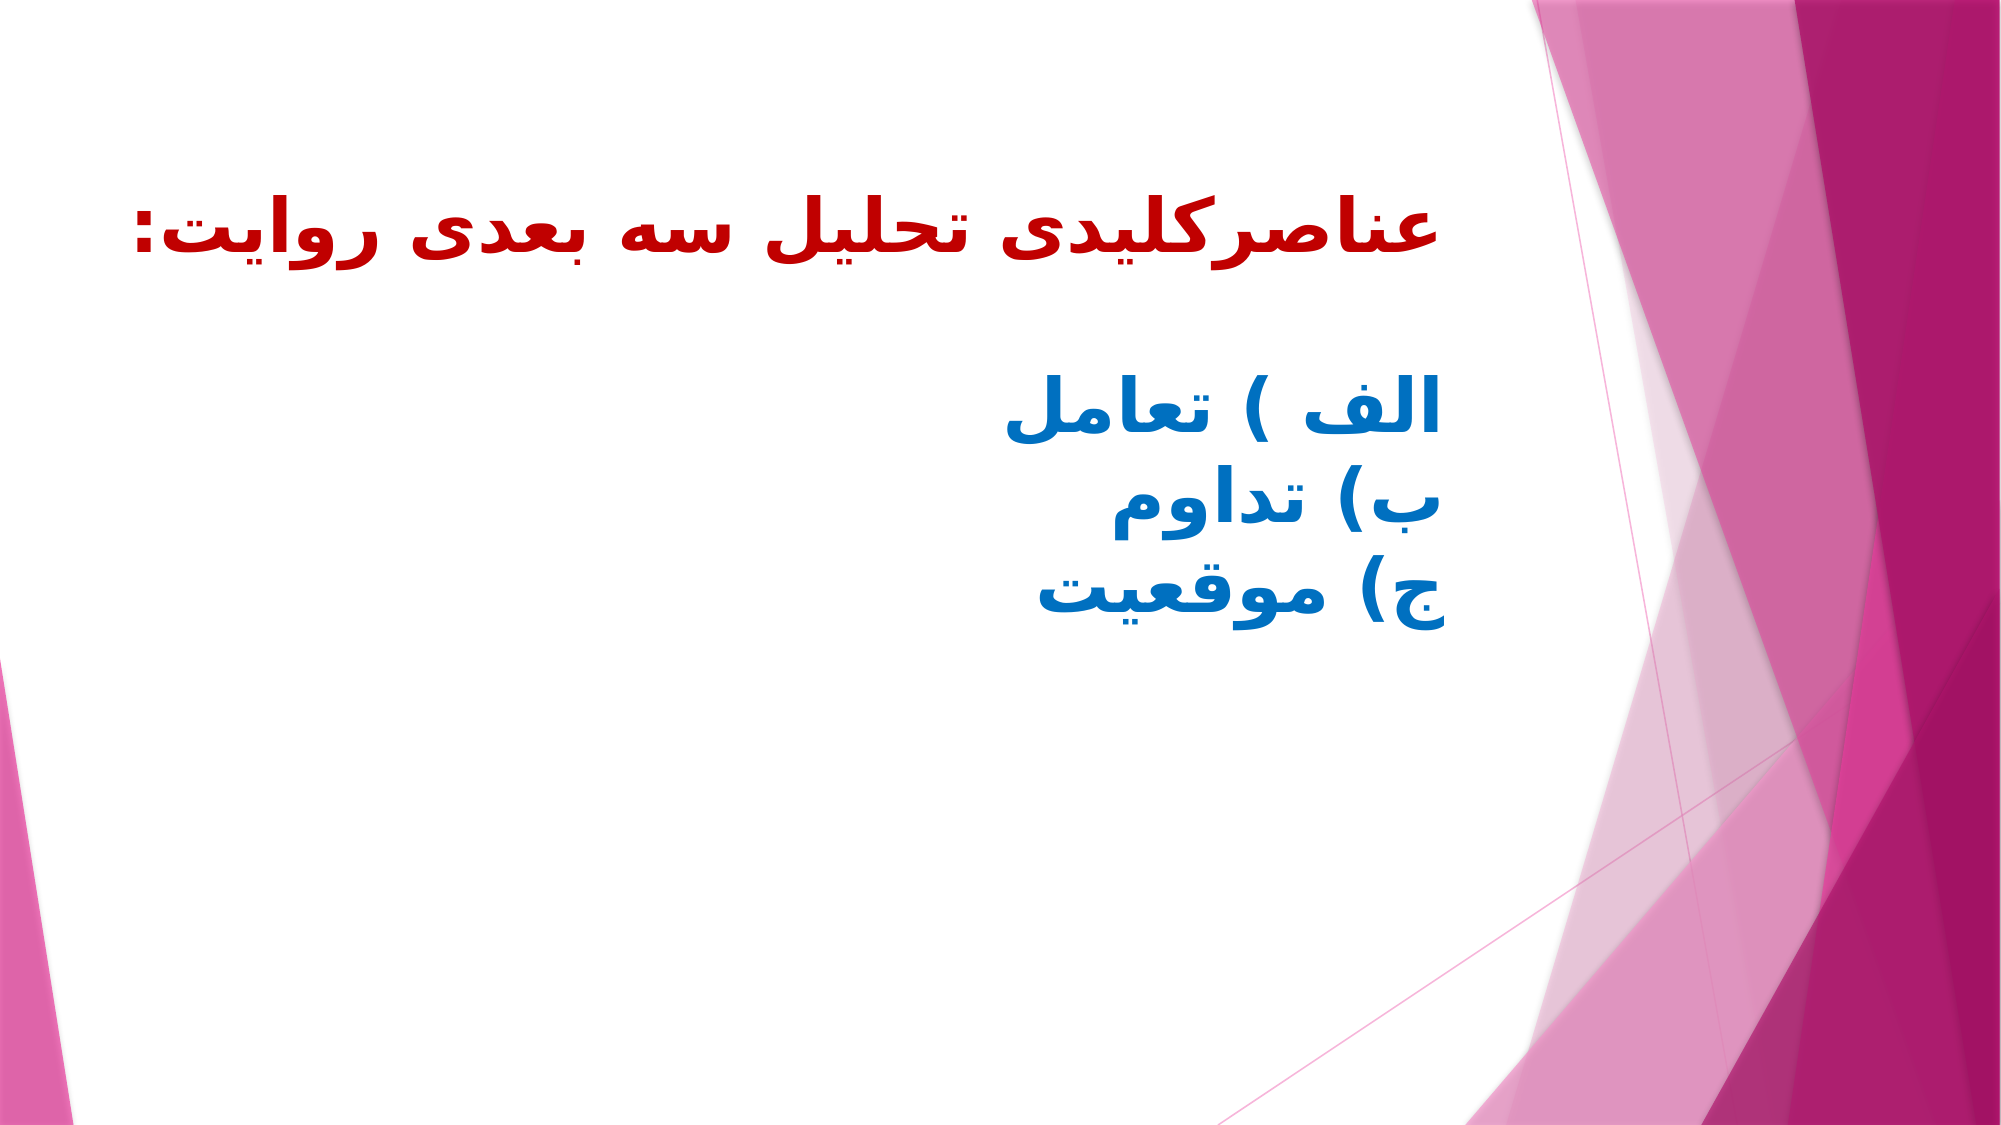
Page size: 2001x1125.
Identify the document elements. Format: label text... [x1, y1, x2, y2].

title عناصرکلیدی تحلیل سه بعدی روایت: الف ) تعامل ب) تداوم ج) موقعیت [49, 157, 1460, 705]
